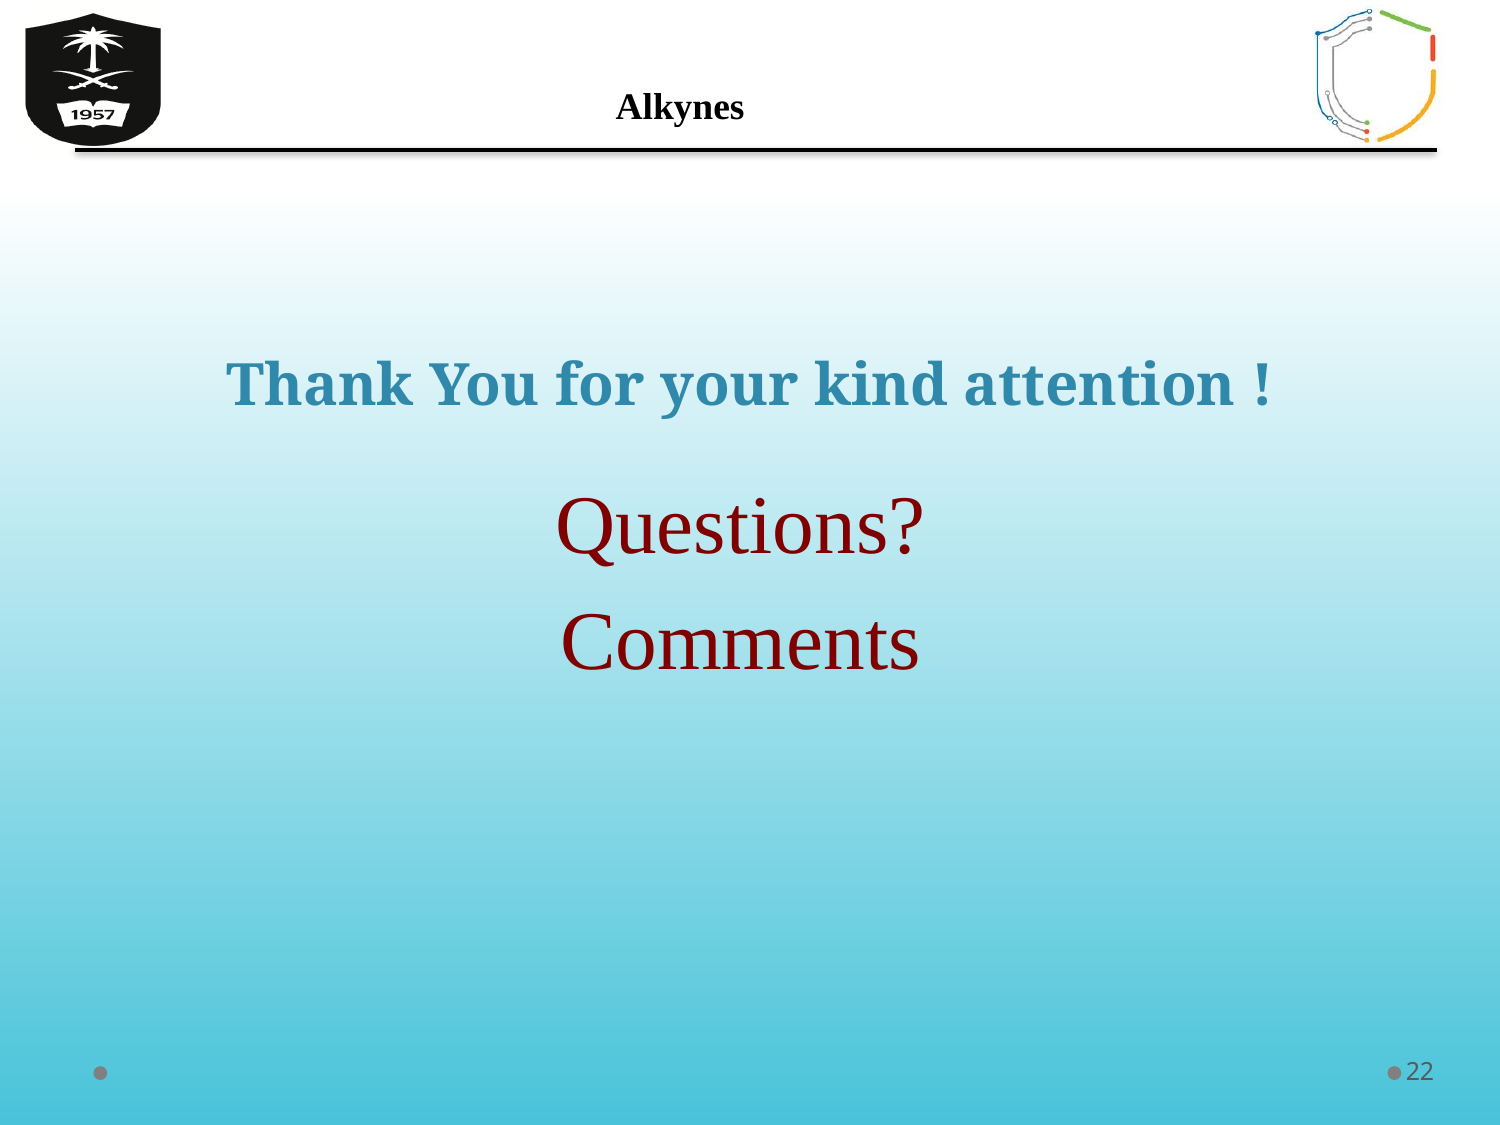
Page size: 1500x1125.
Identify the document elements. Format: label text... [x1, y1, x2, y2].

slide_number 22 [1401, 1042, 1494, 1103]
picture [24, 12, 163, 151]
subtitle Questions? Comments [437, 462, 1044, 776]
picture [1287, 0, 1463, 165]
title Thank You for your kind attention ! [112, 275, 1388, 425]
text_box Alkynes [600, 74, 760, 135]
